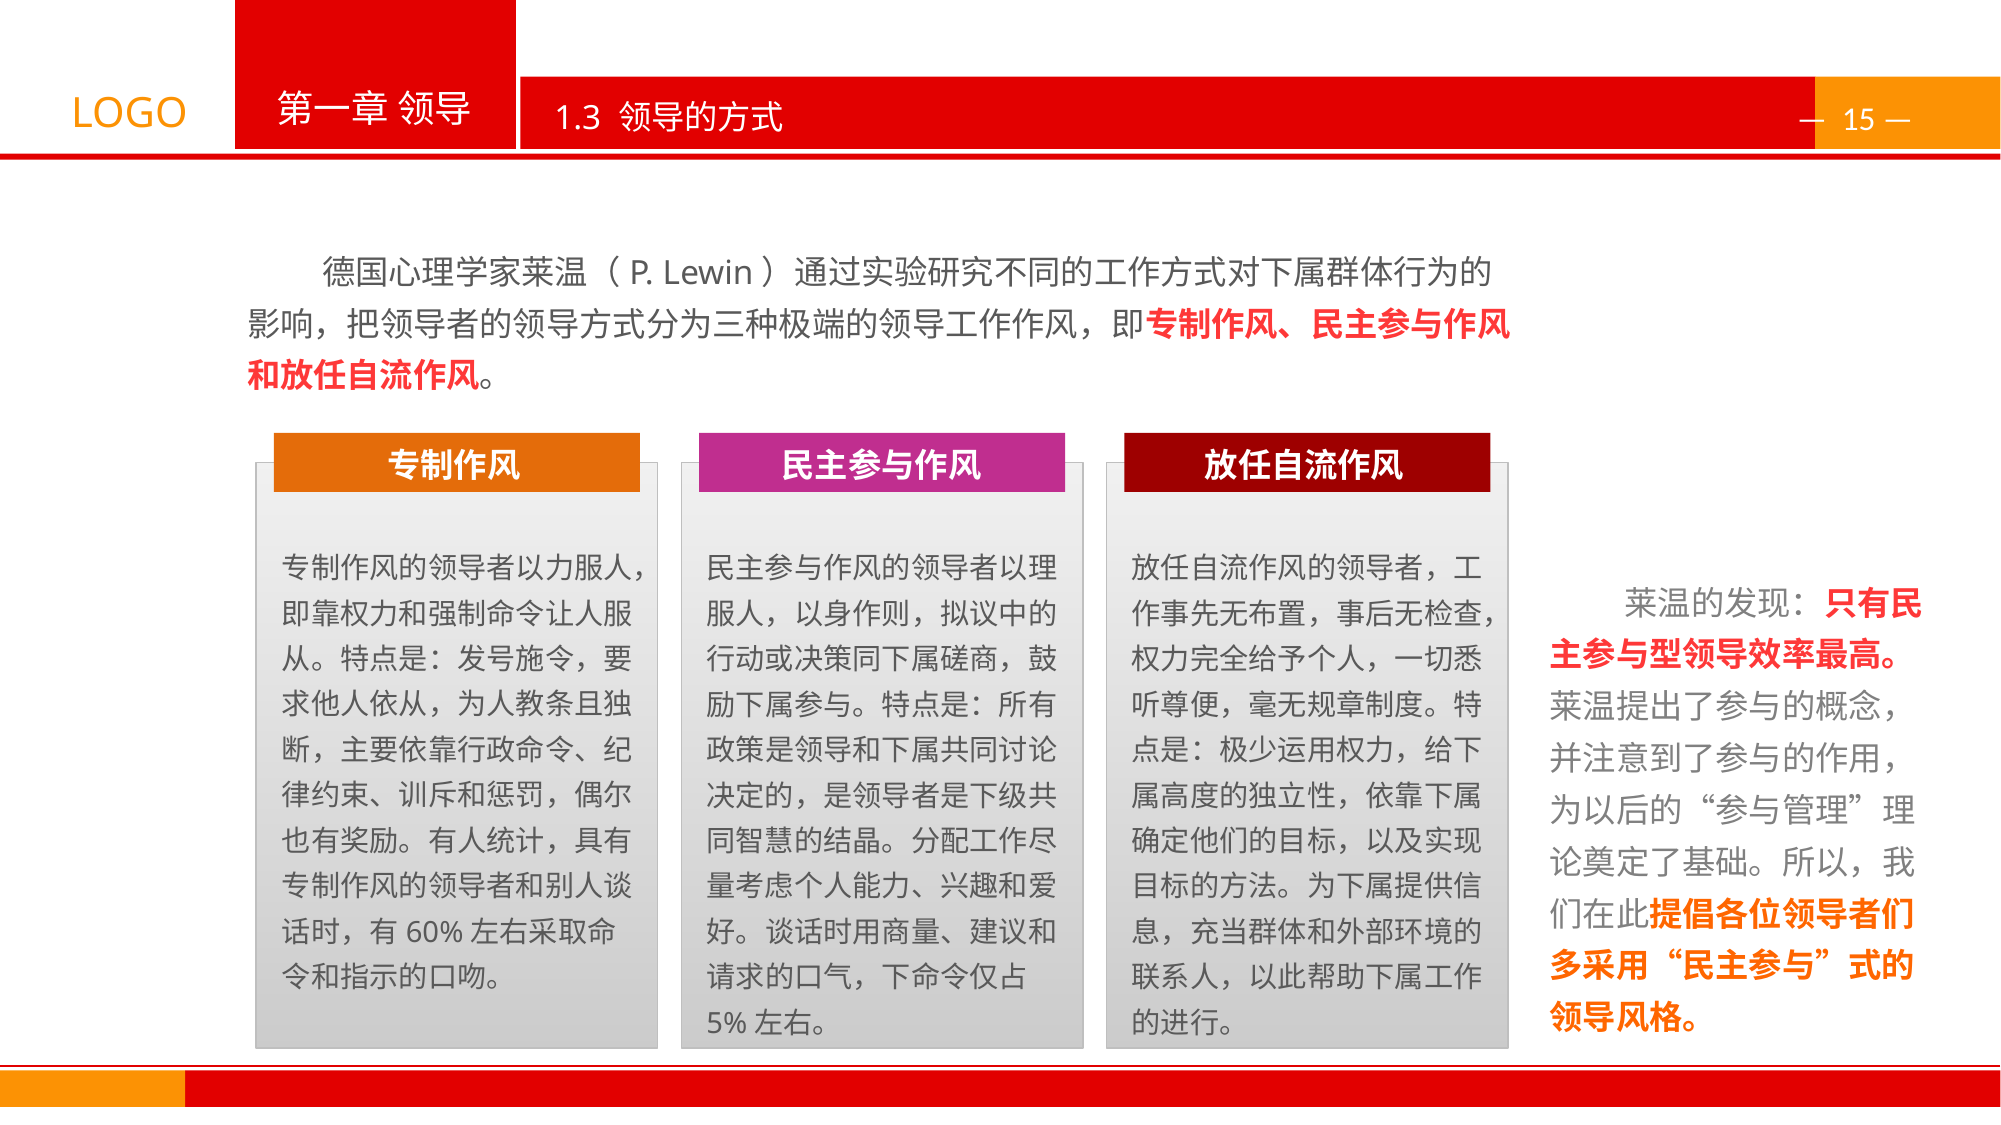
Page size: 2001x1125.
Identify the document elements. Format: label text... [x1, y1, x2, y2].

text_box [1106, 432, 1509, 1053]
text_box 德国心理学家莱温（P. Lewin）通过实验研究不同的工作方式对下属群体行为的影响，把领导者的领导方式分为三种极端的领导工作作风，即专制作风、民主参与作风和放任自流作风。 [232, 231, 1532, 402]
text_box 莱温的发现：只有民主参与型领导效率最高。莱温提出了参与的概念，并注意到了参与的作用，为以后的“参与管理”理论奠定了基础。所以，我们在此提倡各位领导者们多采用“民主参与”式的领导风格。 [1534, 562, 1957, 1044]
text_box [681, 432, 1084, 1053]
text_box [255, 432, 658, 1049]
